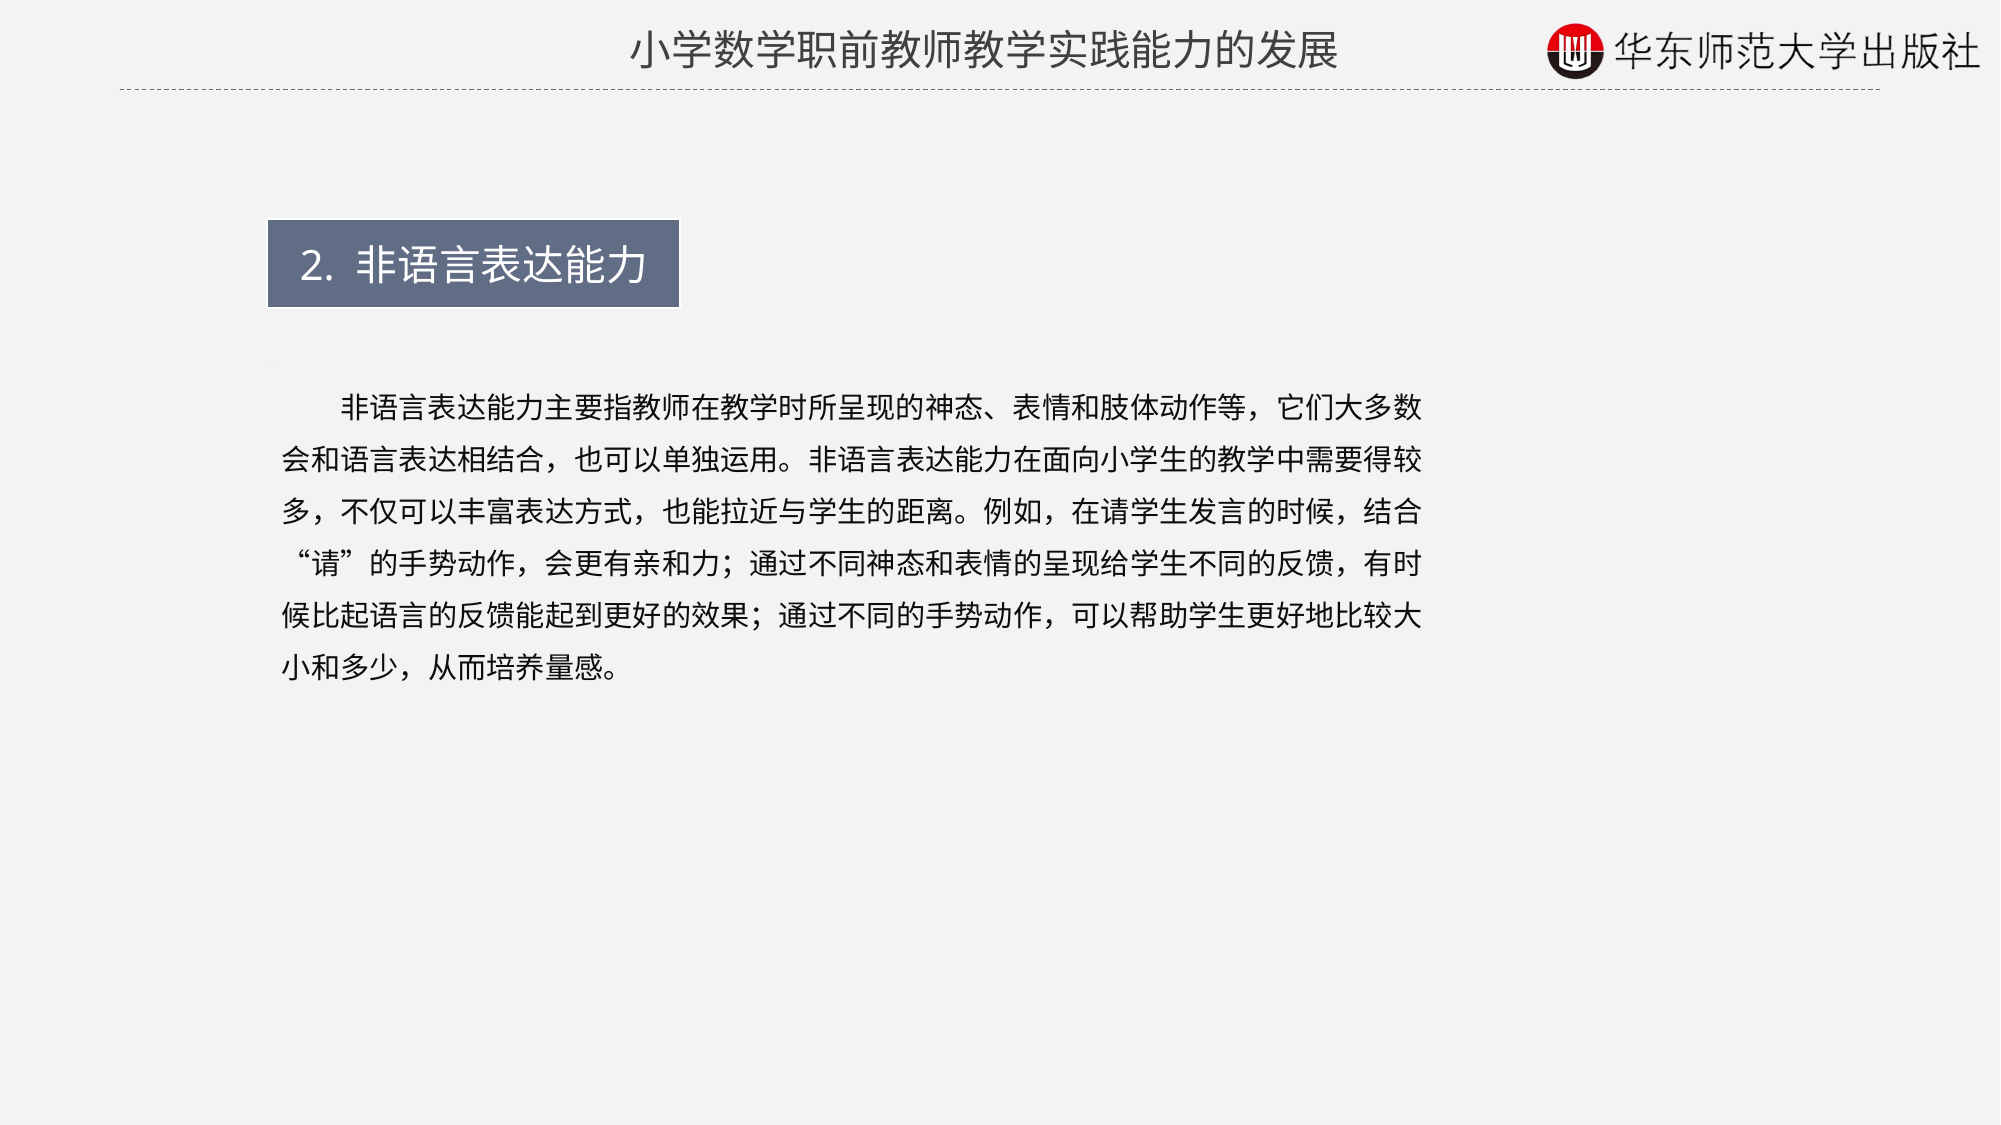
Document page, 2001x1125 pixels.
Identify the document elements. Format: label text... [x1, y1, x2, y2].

text_box 非语言表达能力主要指教师在教学时所呈现的神态、表情和肢体动作等，它们大多数会和语言表达相结合，也可以单独运用。非语言表达能力在面向小学生的教学中需要得较多，不仅可以丰富表达方式，也能拉近与学生的距离。例如，在请学生发言的时候，结合“请”的手势动作，会更有亲和力；通过不同神态和表情的呈现给学生不同的反馈，有时候比起语言的反馈能起到更好的效果；通过不同的手势动作，可以帮助学生更好地比较大小和多少，从而培养量感。 [267, 364, 1448, 692]
text_box 小学数学职前教师教学实践能力的发展 [486, 23, 1483, 74]
text_box 2. 非语言表达能力 [266, 218, 681, 309]
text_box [1536, 13, 1989, 83]
